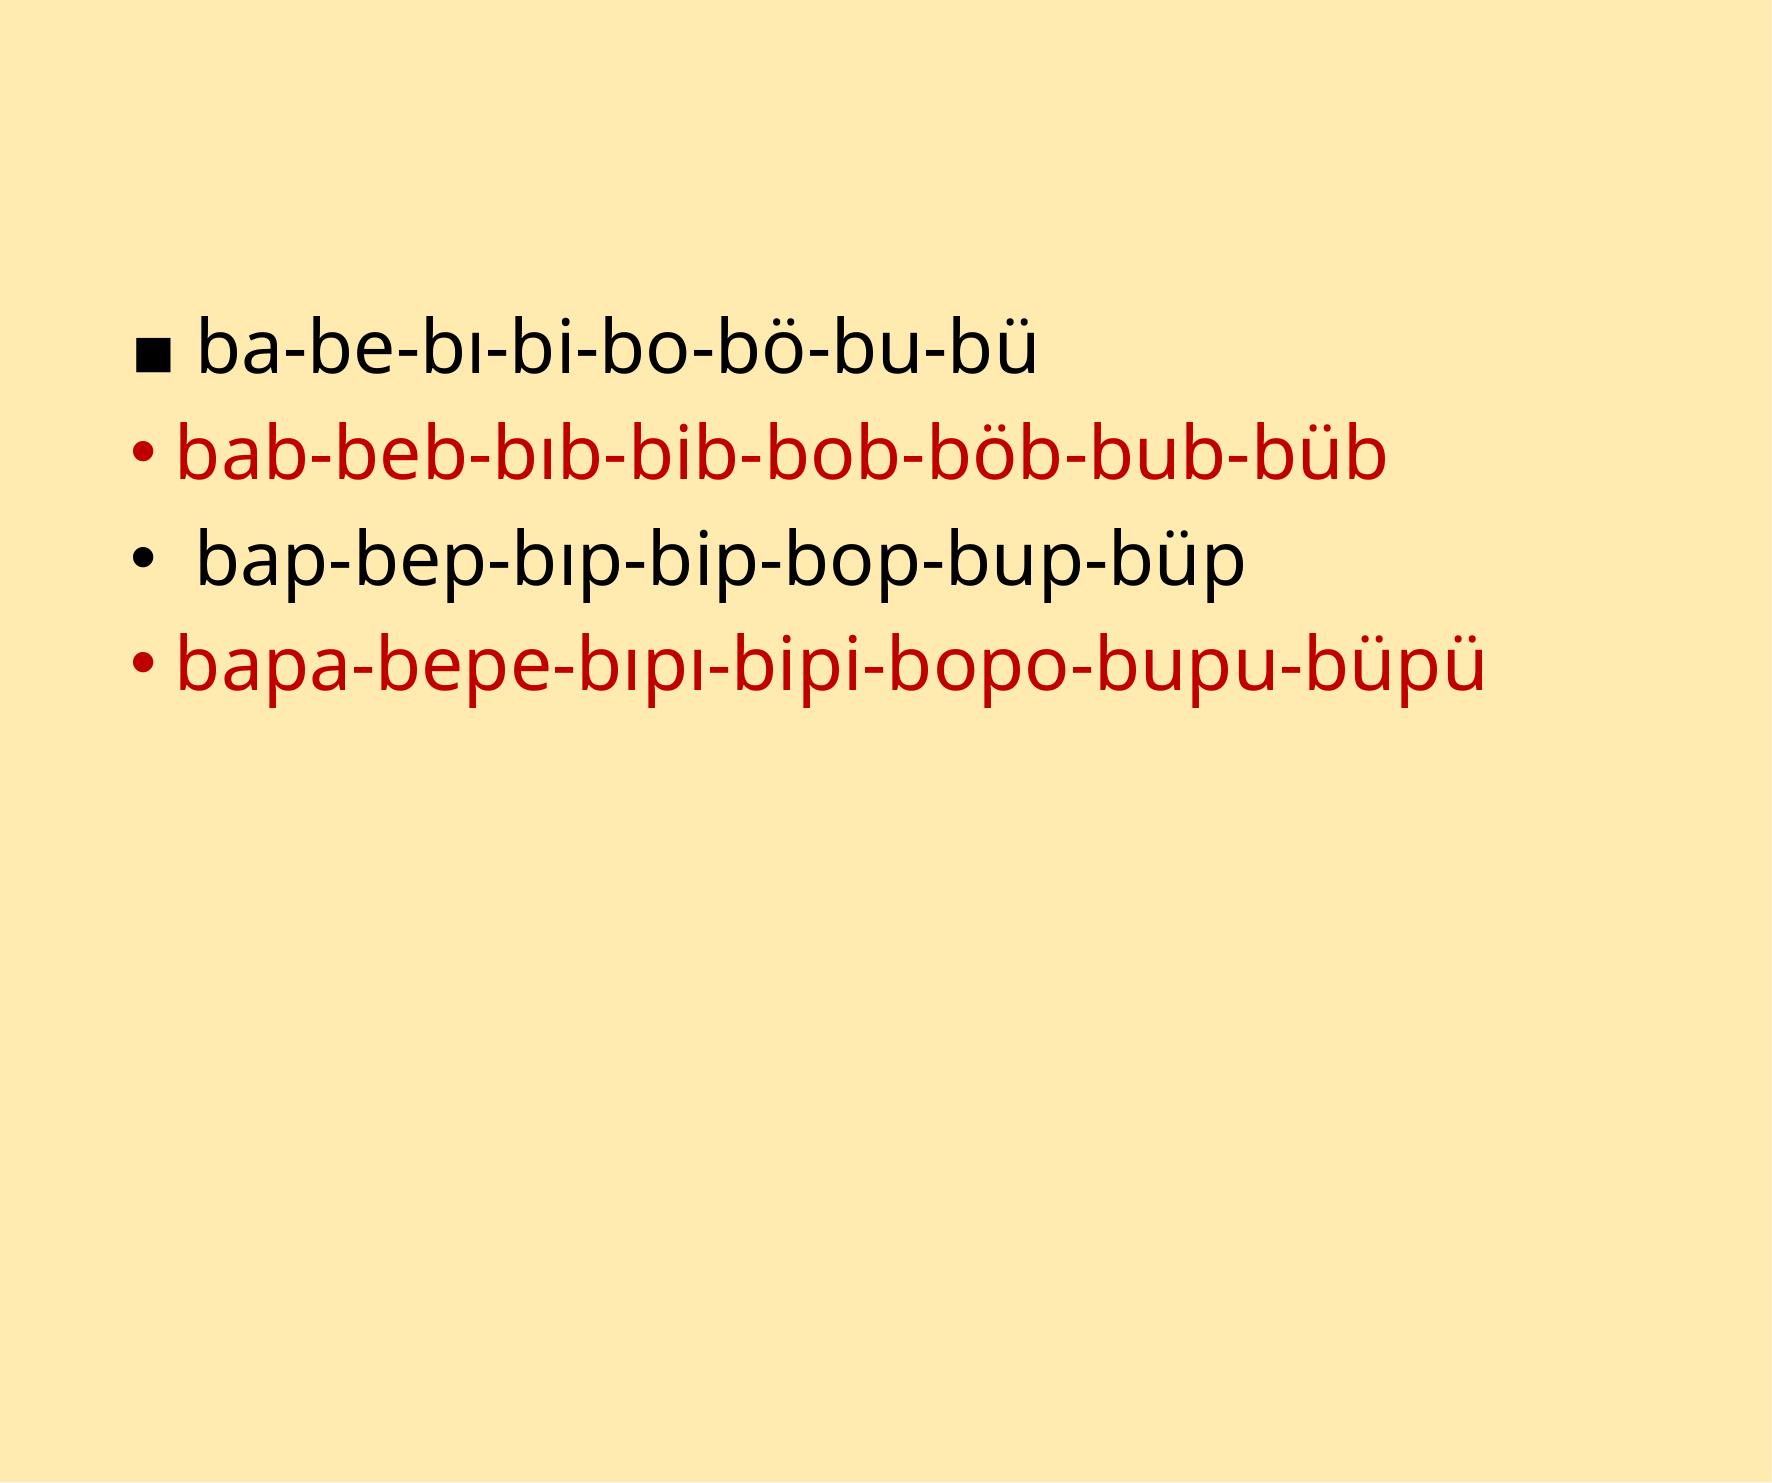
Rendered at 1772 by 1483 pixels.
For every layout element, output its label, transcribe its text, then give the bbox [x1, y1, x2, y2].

list ▪ ba-be-bı-bi-bo-bö-bu-bü bab-beb-bıb-bib-bob-böb-bub-büb bap-bep-bıp-bip-bop-bup-büp bapa-bepe-bıpı-bipi-bopo-bupu-büpü [115, 301, 1644, 1243]
